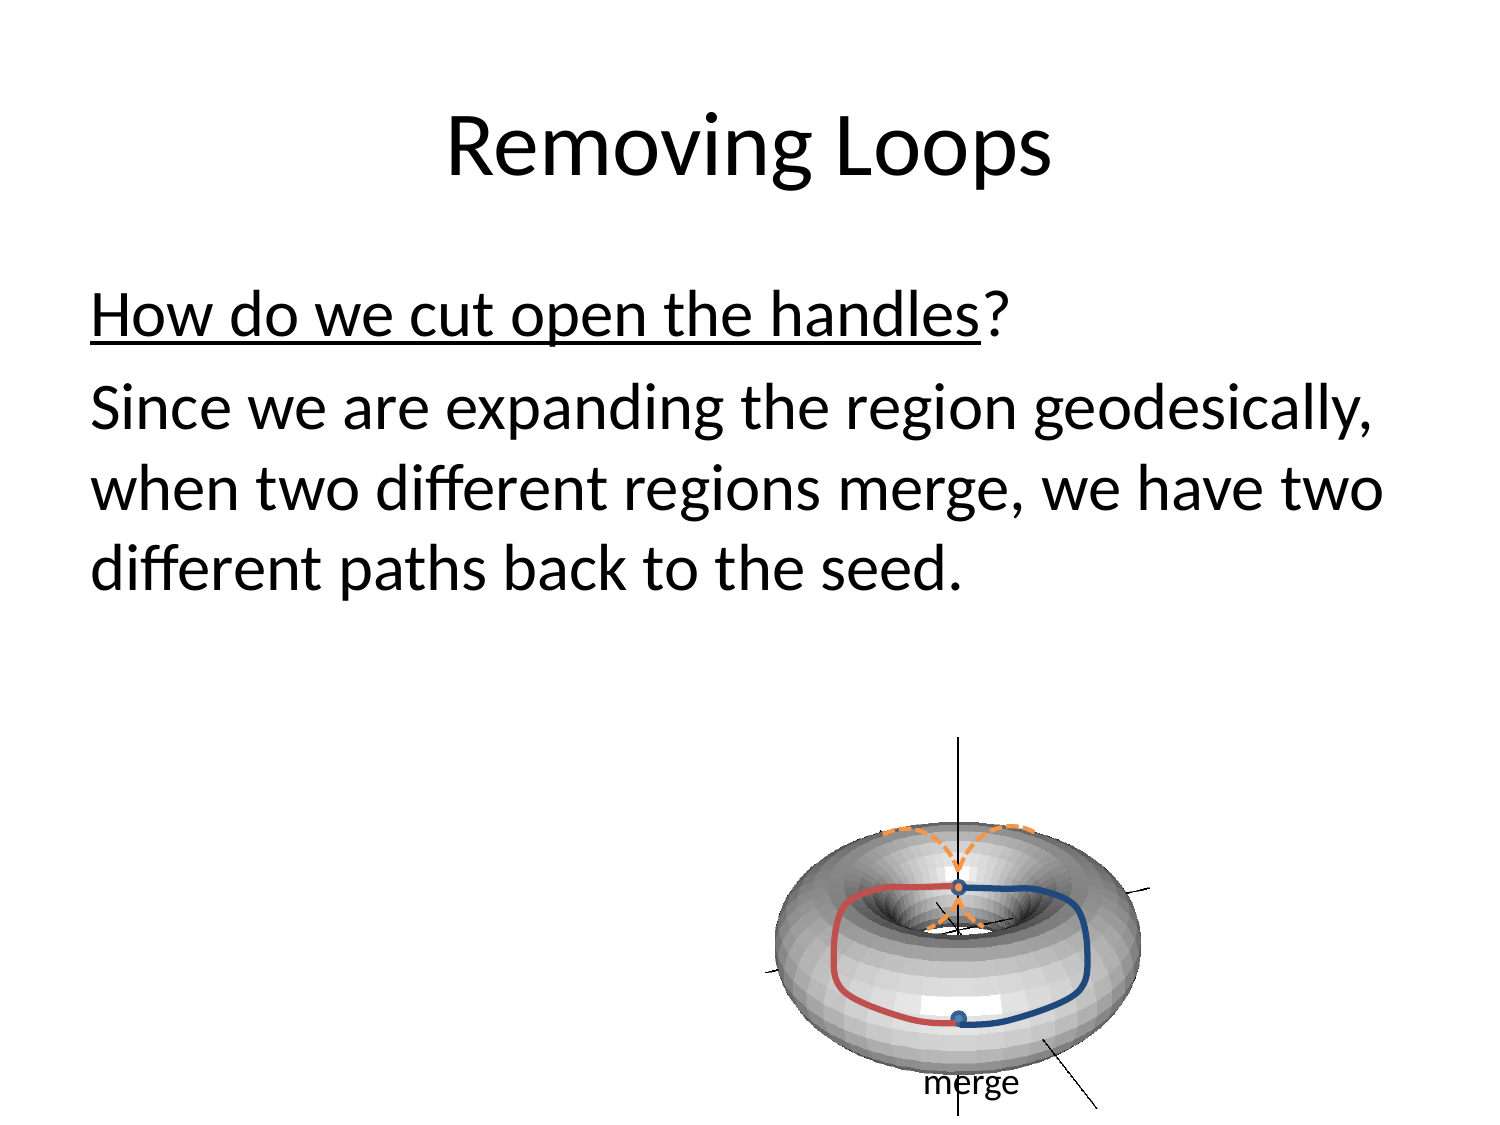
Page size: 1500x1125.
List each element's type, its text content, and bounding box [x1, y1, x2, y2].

title Removing Loops [75, 45, 1425, 233]
picture [764, 737, 1151, 1123]
list How do we cut open the handles? Since we are expanding the region geodesically, when two different regions merge, we have two different paths back to the seed. [75, 262, 1425, 1125]
